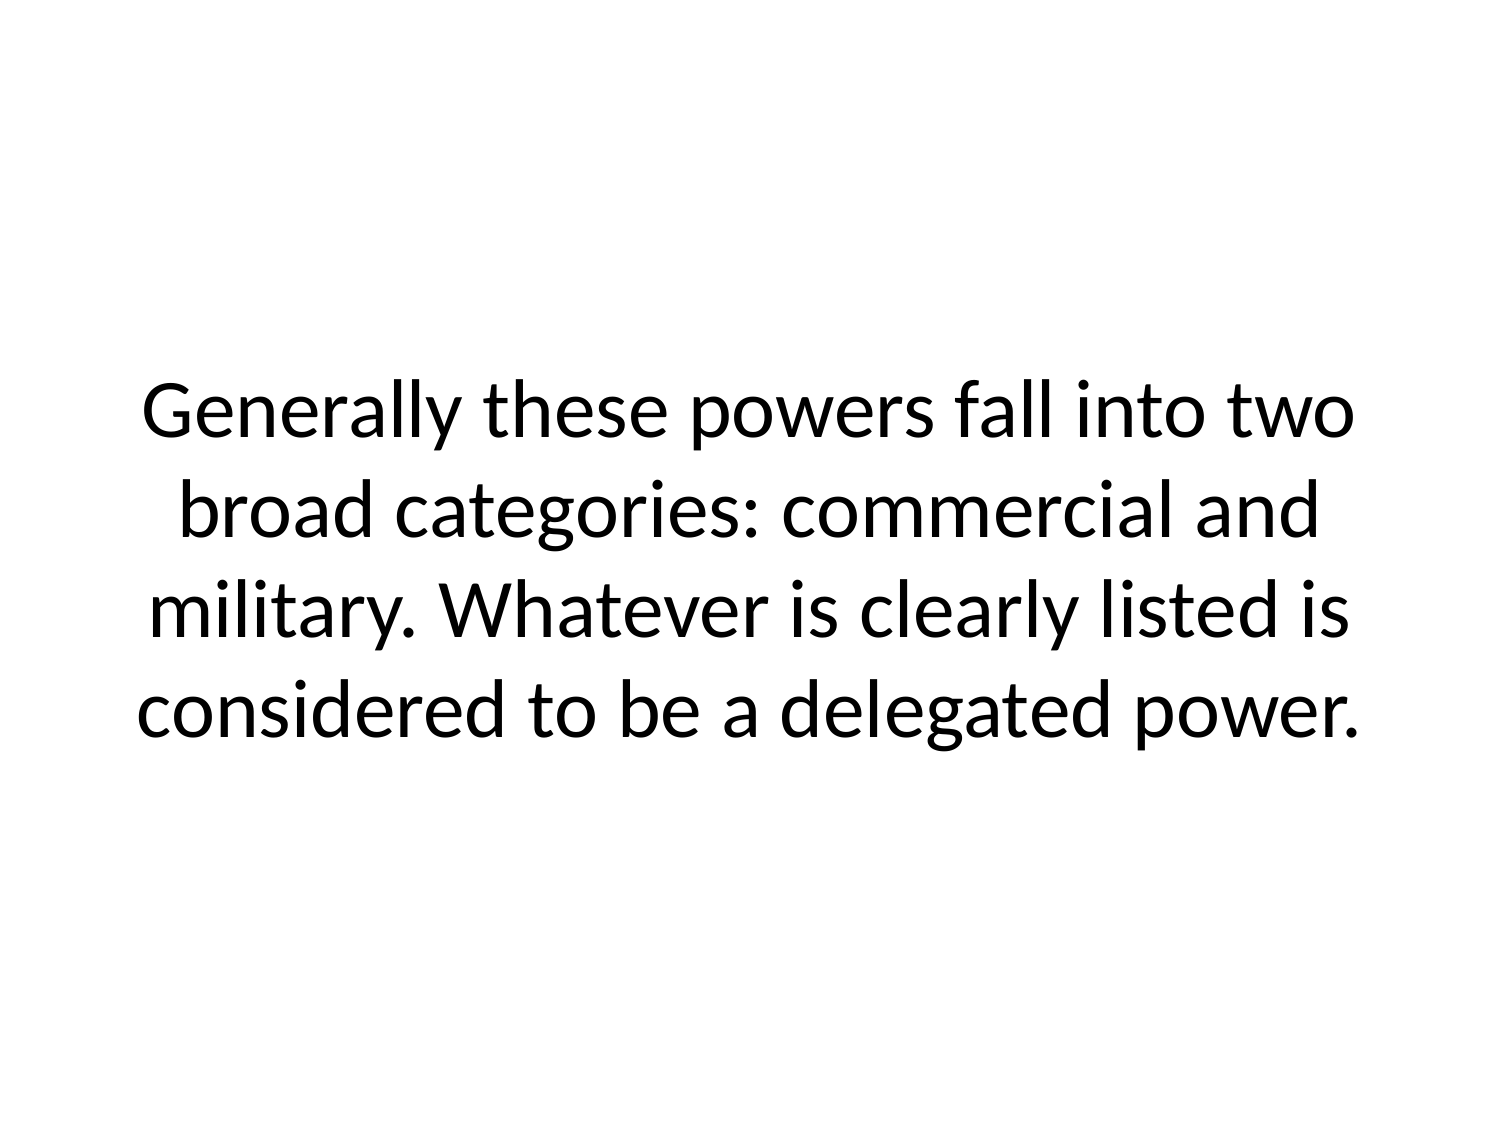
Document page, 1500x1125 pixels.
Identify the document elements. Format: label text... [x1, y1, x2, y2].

title Generally these powers fall into two broad categories: commercial and military. Whatever is clearly listed is considered to be a delegated power. [74, 44, 1426, 1063]
